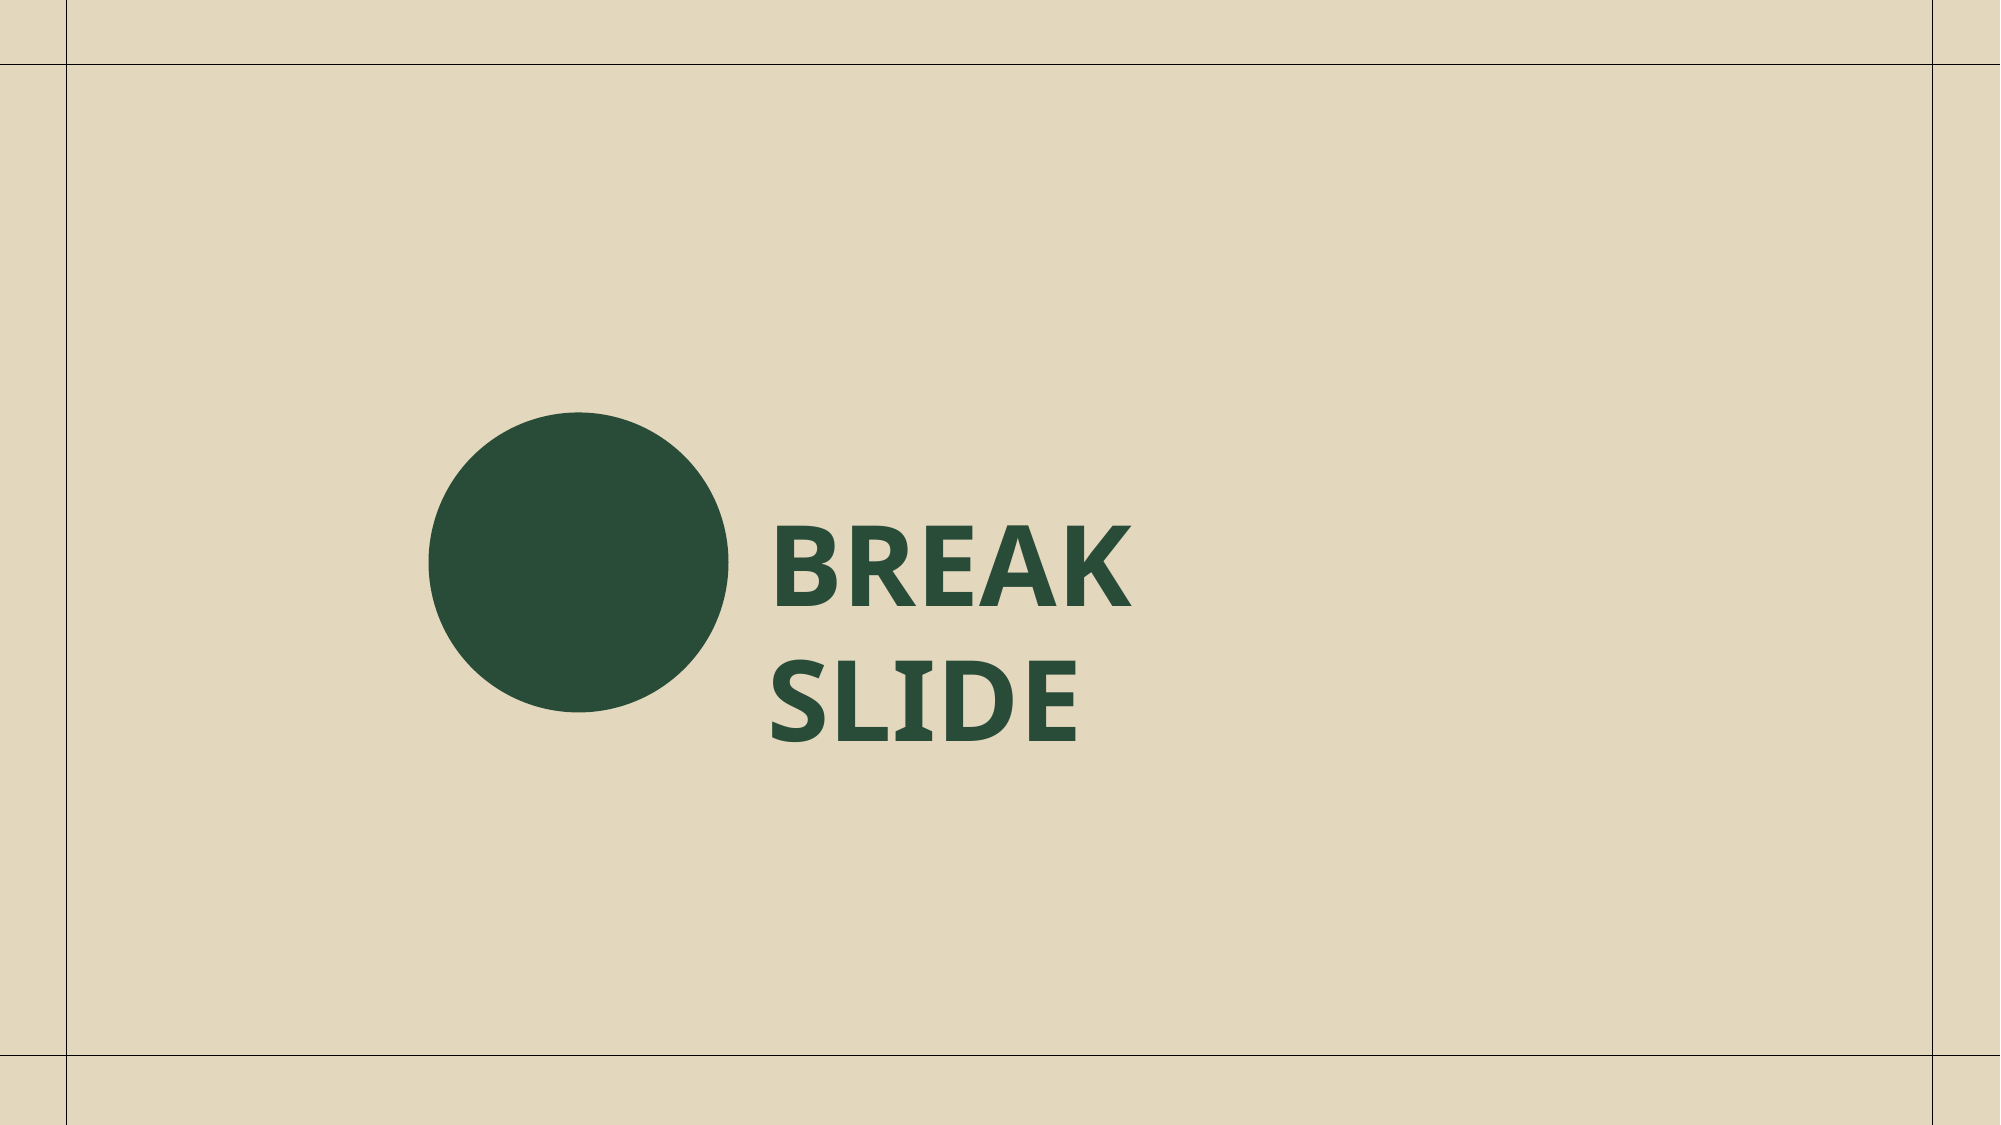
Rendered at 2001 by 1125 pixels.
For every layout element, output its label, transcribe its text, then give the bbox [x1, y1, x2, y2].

text_box BREAK SLIDE [752, 486, 1486, 772]
text_box [427, 411, 730, 714]
